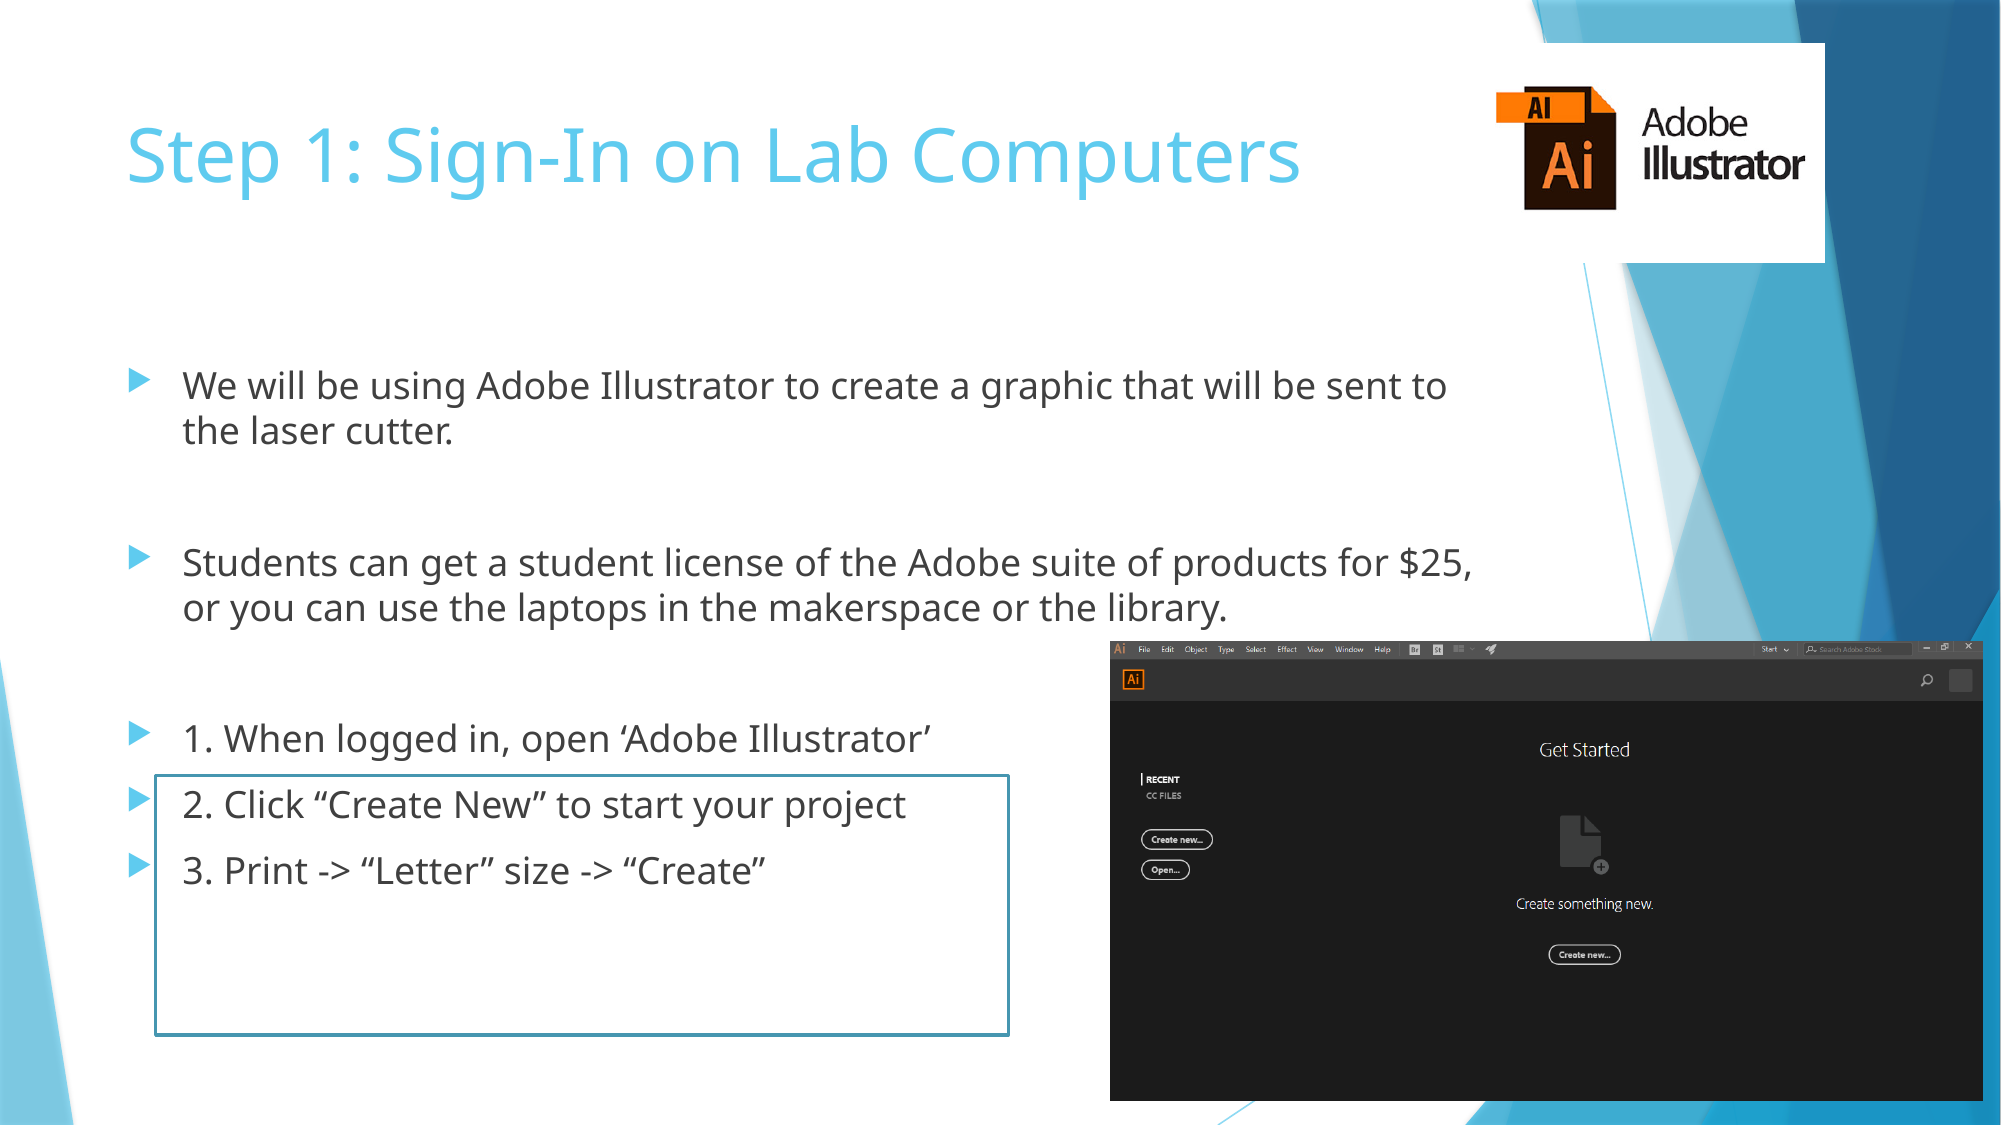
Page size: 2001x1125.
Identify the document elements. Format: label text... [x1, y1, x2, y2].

picture [1110, 640, 1984, 1101]
list We will be using Adobe Illustrator to create a graphic that will be sent to the laser cutter. Students can get a student license of the Adobe suite of products for $25, or you can use the laptops in the makerspace or the library. 1. When logged in, open ‘Adobe Illustrator’ 2. Click “Create New” to start your project 3. Print -> “Letter” size -> “Create” [111, 354, 1522, 992]
title Step 1: Sign-In on Lab Computers [111, 99, 1522, 317]
text_box [154, 774, 1010, 1037]
picture [1475, 43, 1825, 264]
